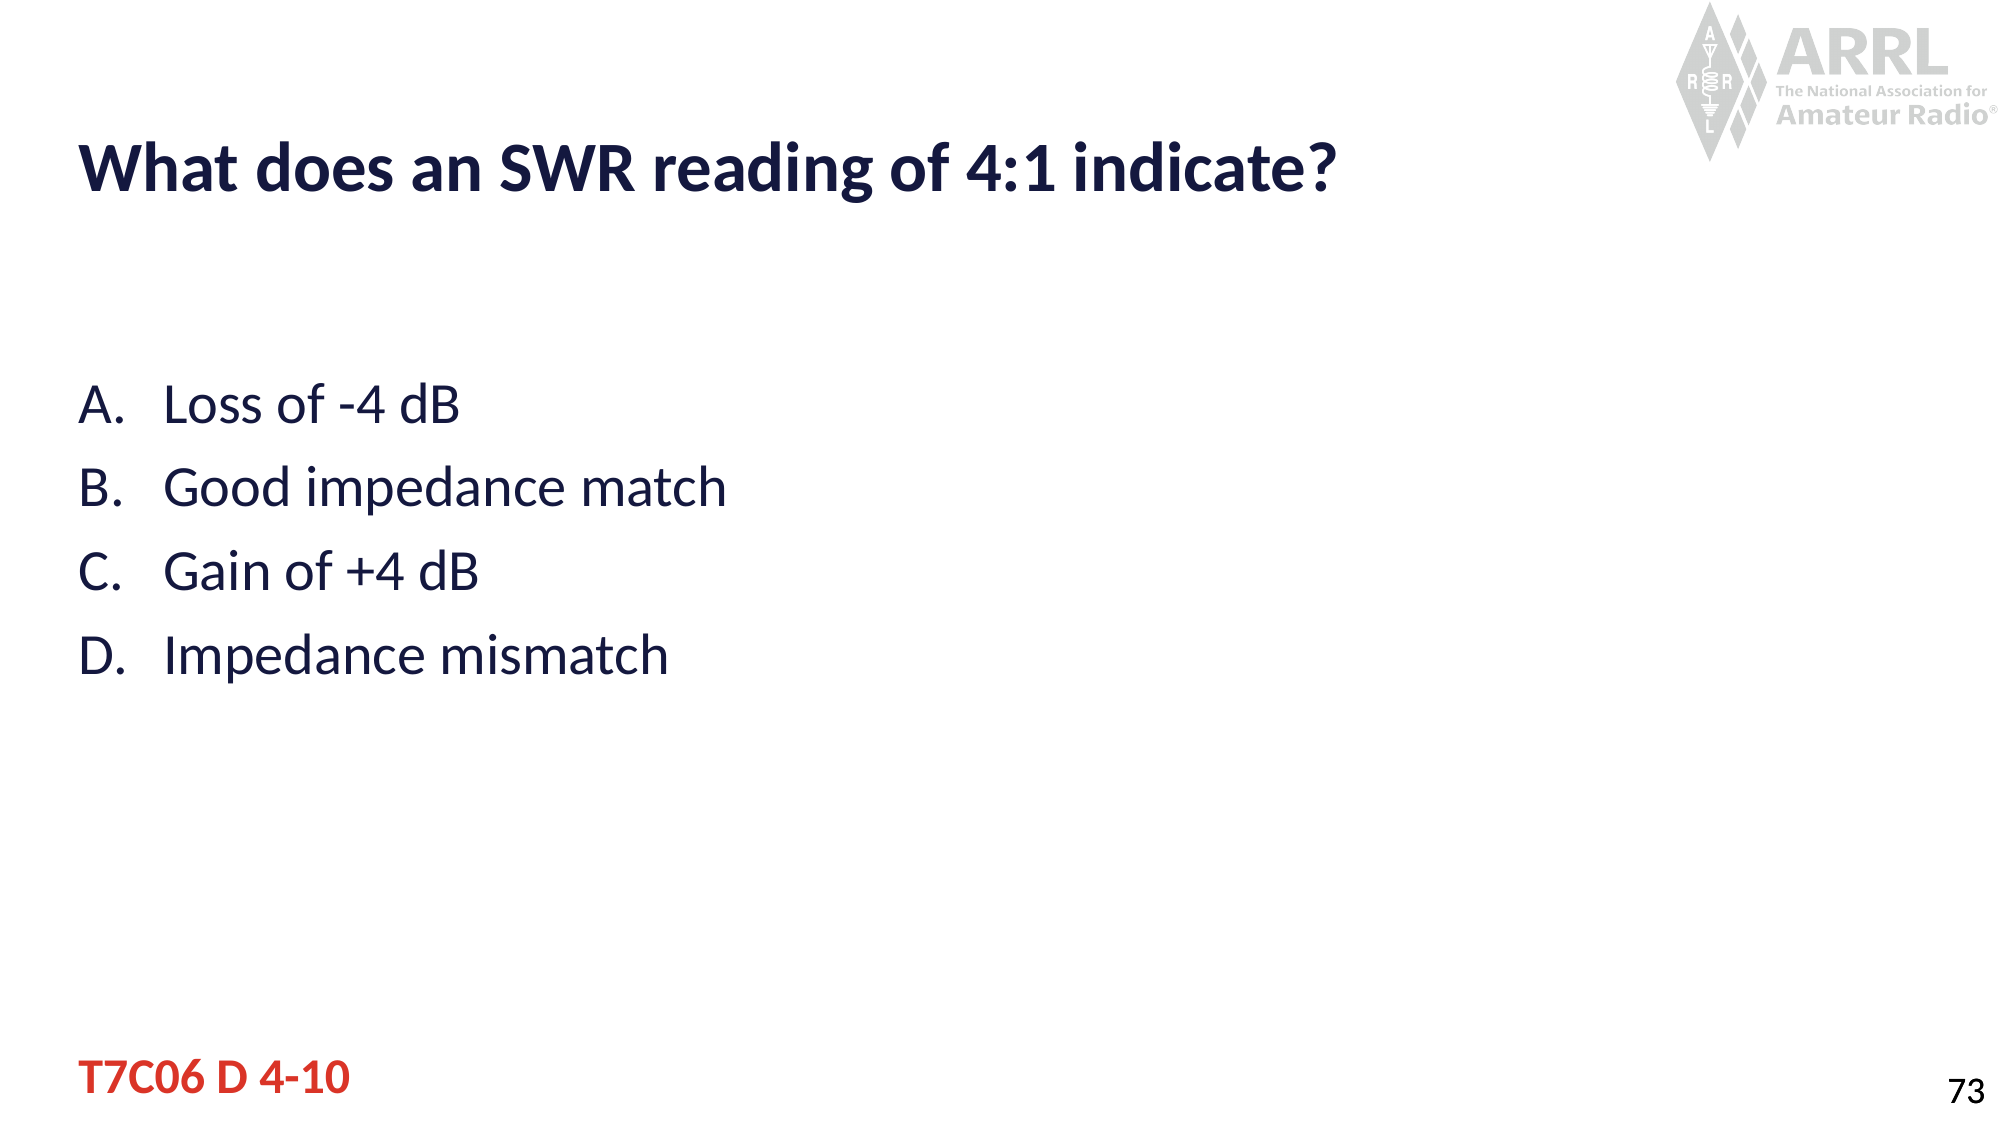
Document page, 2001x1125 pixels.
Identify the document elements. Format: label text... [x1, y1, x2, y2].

picture [1674, 0, 2000, 164]
text_box T7C06 D 4-10 [63, 1036, 921, 1112]
list Loss of -4 dB Good impedance match Gain of +4 dB Impedance mismatch [63, 365, 1863, 989]
title What does an SWR reading of 4:1 indicate? [63, 59, 1863, 278]
